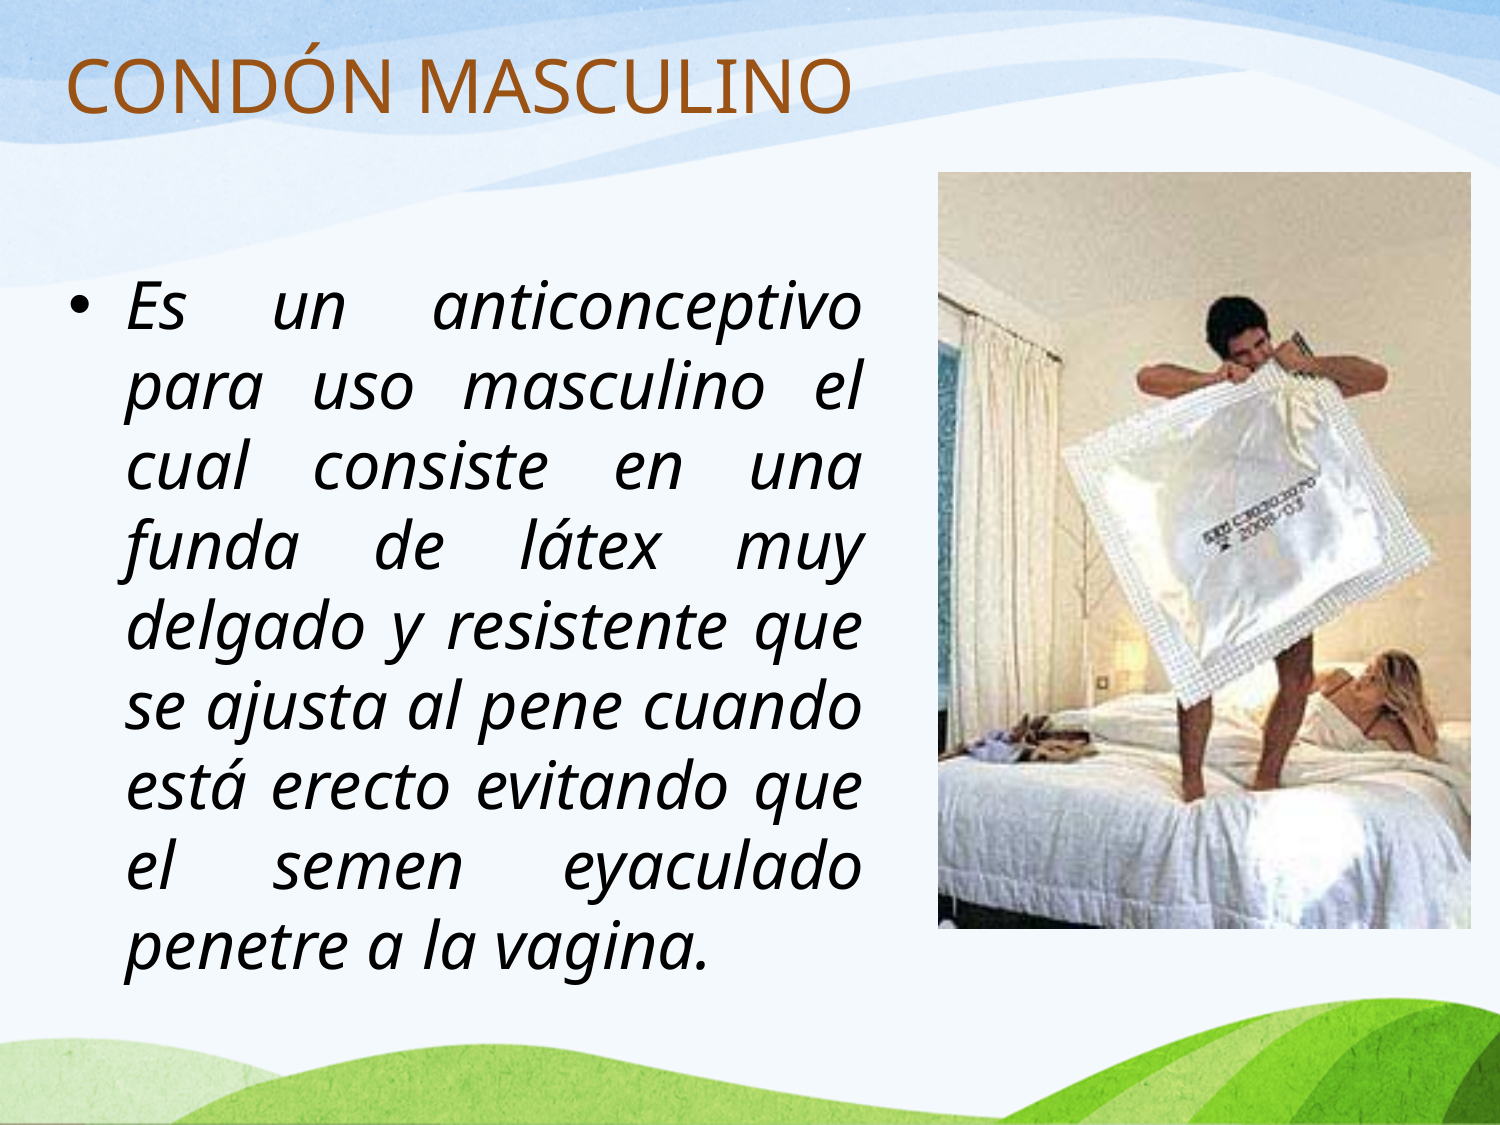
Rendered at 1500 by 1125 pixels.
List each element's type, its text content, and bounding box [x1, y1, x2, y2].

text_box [938, 172, 1471, 929]
title CONDÓN MASCULINO [49, 37, 1046, 138]
picture [0, 0, 1500, 1125]
list Es un anticonceptivo para uso masculino el cual consiste en una funda de látex muy delgado y resistente que se ajusta al pene cuando está erecto evitando que el semen eyaculado penetre a la vagina. [53, 255, 880, 1017]
